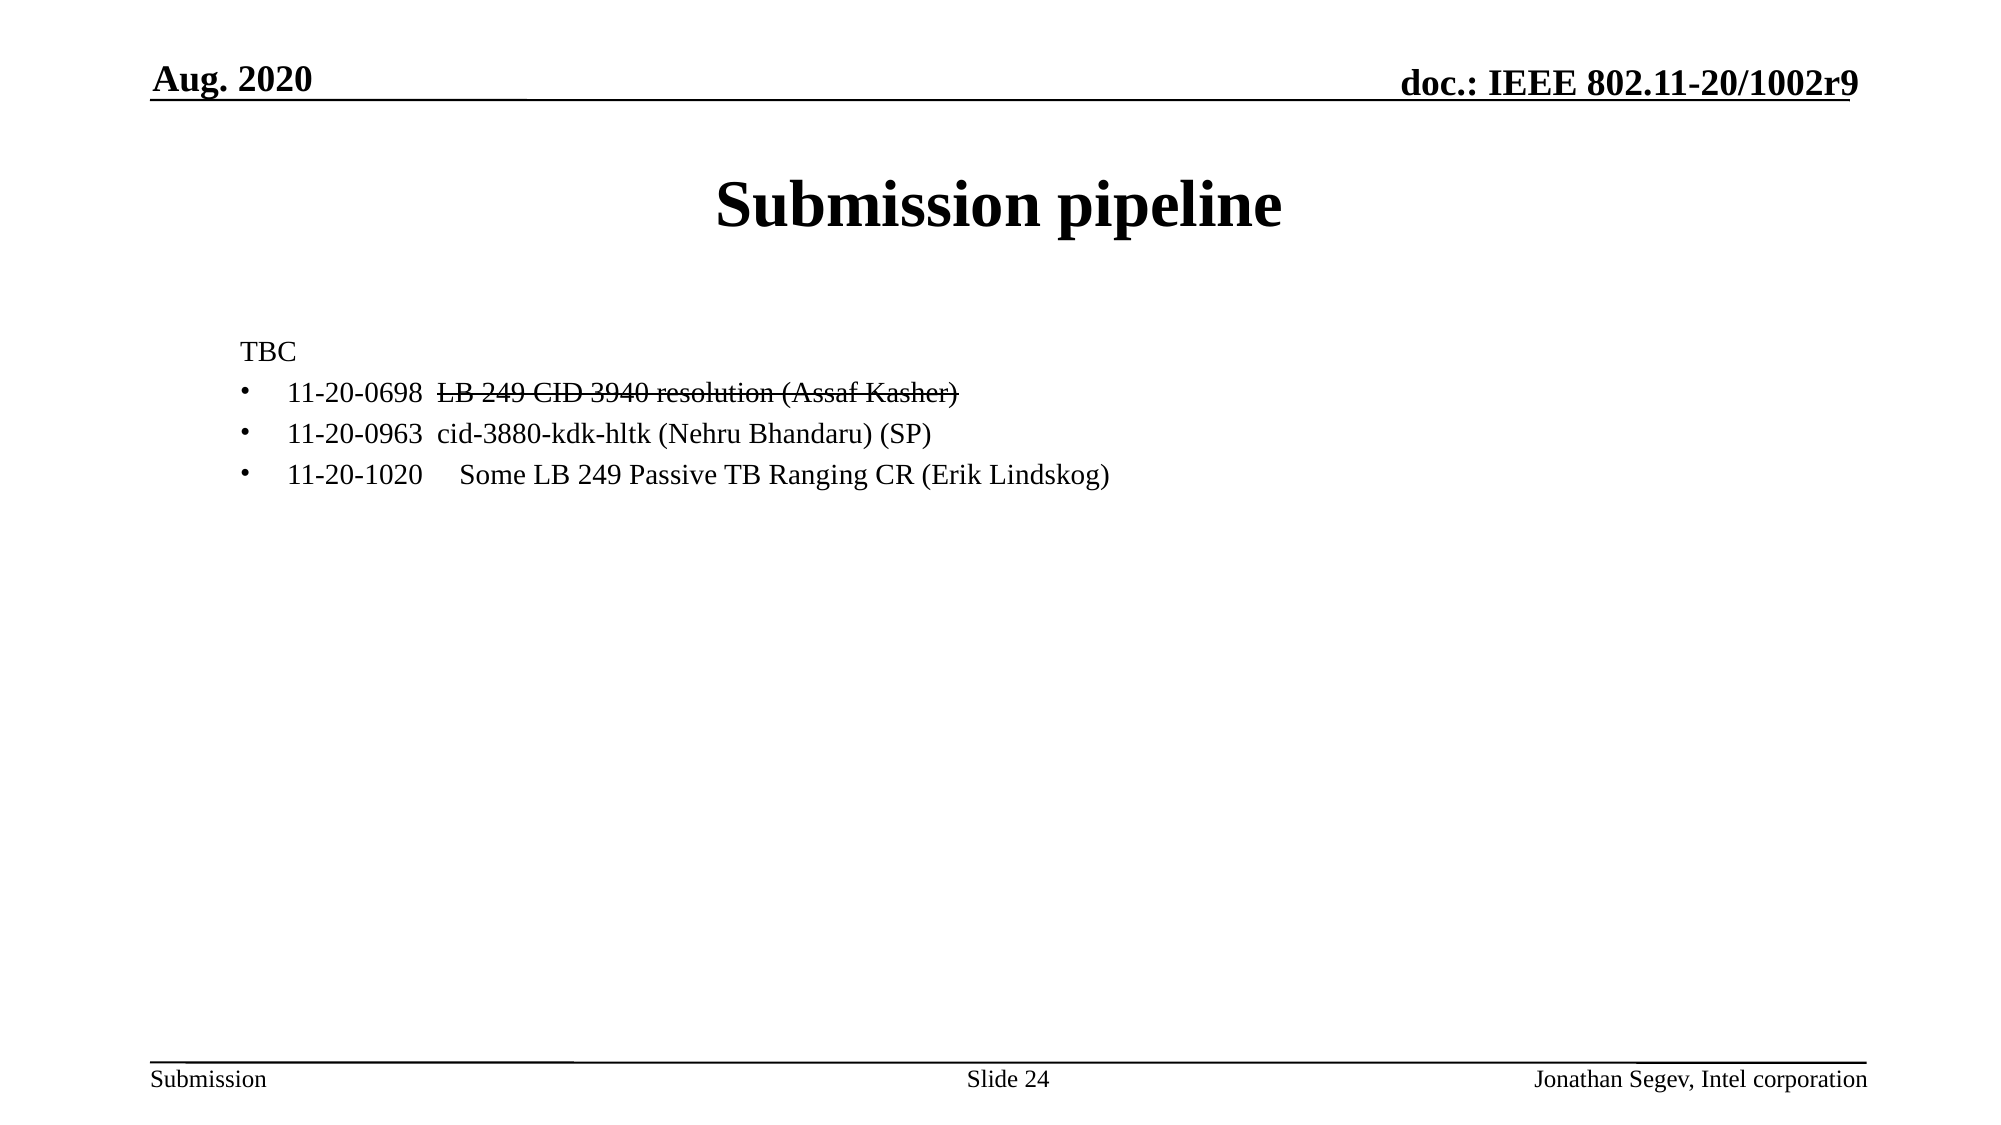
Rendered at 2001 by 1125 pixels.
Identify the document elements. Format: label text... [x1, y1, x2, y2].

list TBC 11-20-0698 LB 249 CID 3940 resolution (Assaf Kasher) 11-20-0963 cid-3880-kdk-hltk (Nehru Bhandaru) (SP) 11-20-1020 Some LB 249 Passive TB Ranging CR (Erik Lindskog) [149, 324, 1850, 1000]
footer Jonathan Segev, Intel corporation [1171, 1061, 1869, 1093]
slide_number Slide 24 [950, 1061, 1067, 1123]
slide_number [152, 54, 563, 100]
title Submission pipeline [149, 112, 1850, 288]
